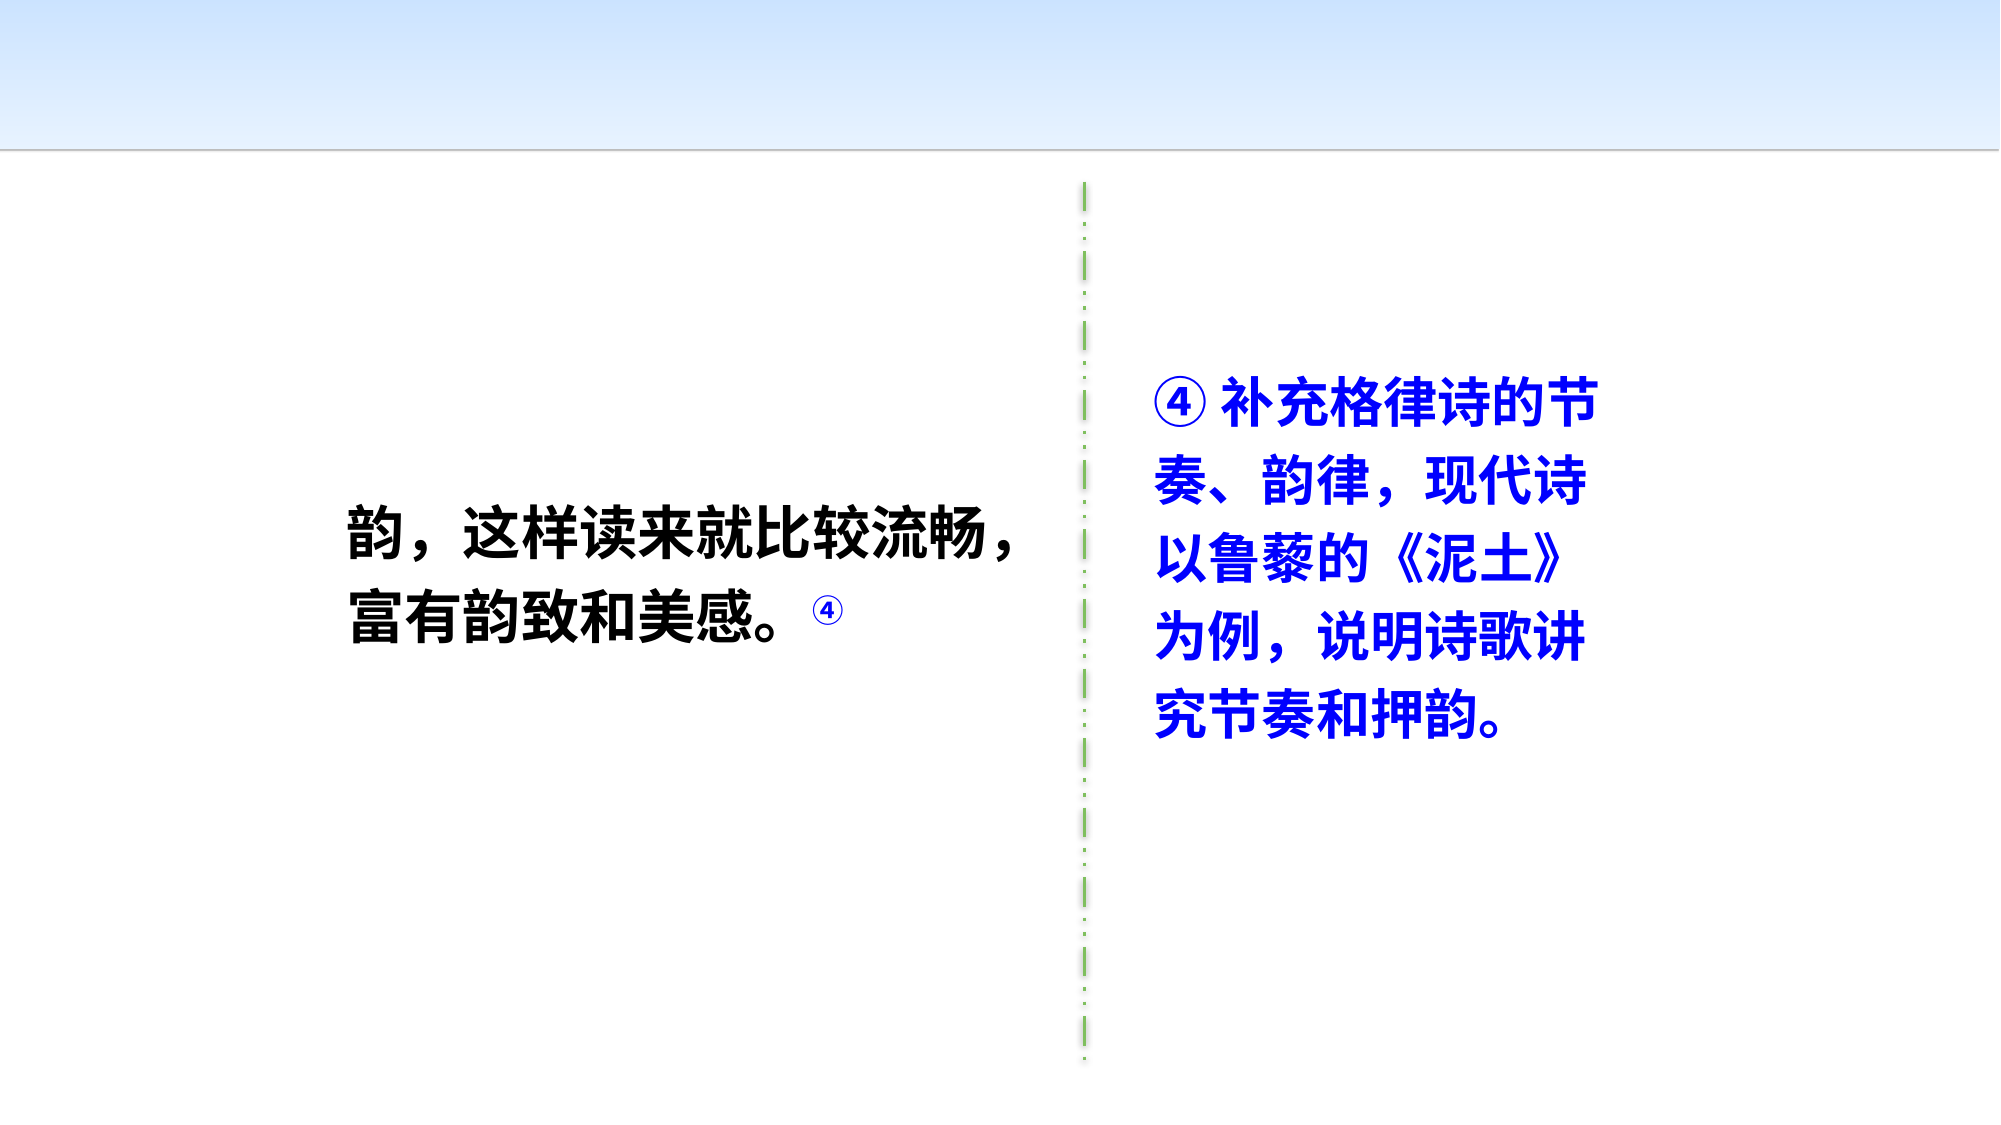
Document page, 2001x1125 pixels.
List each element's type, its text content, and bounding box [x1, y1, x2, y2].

text_box 韵，这样读来就比较流畅，富有韵致和美感。④ [331, 475, 1041, 658]
text_box ④补充格律诗的节奏、韵律，现代诗以鲁藜的《泥土》为例，说明诗歌讲究节奏和押韵。 [1138, 347, 1655, 753]
